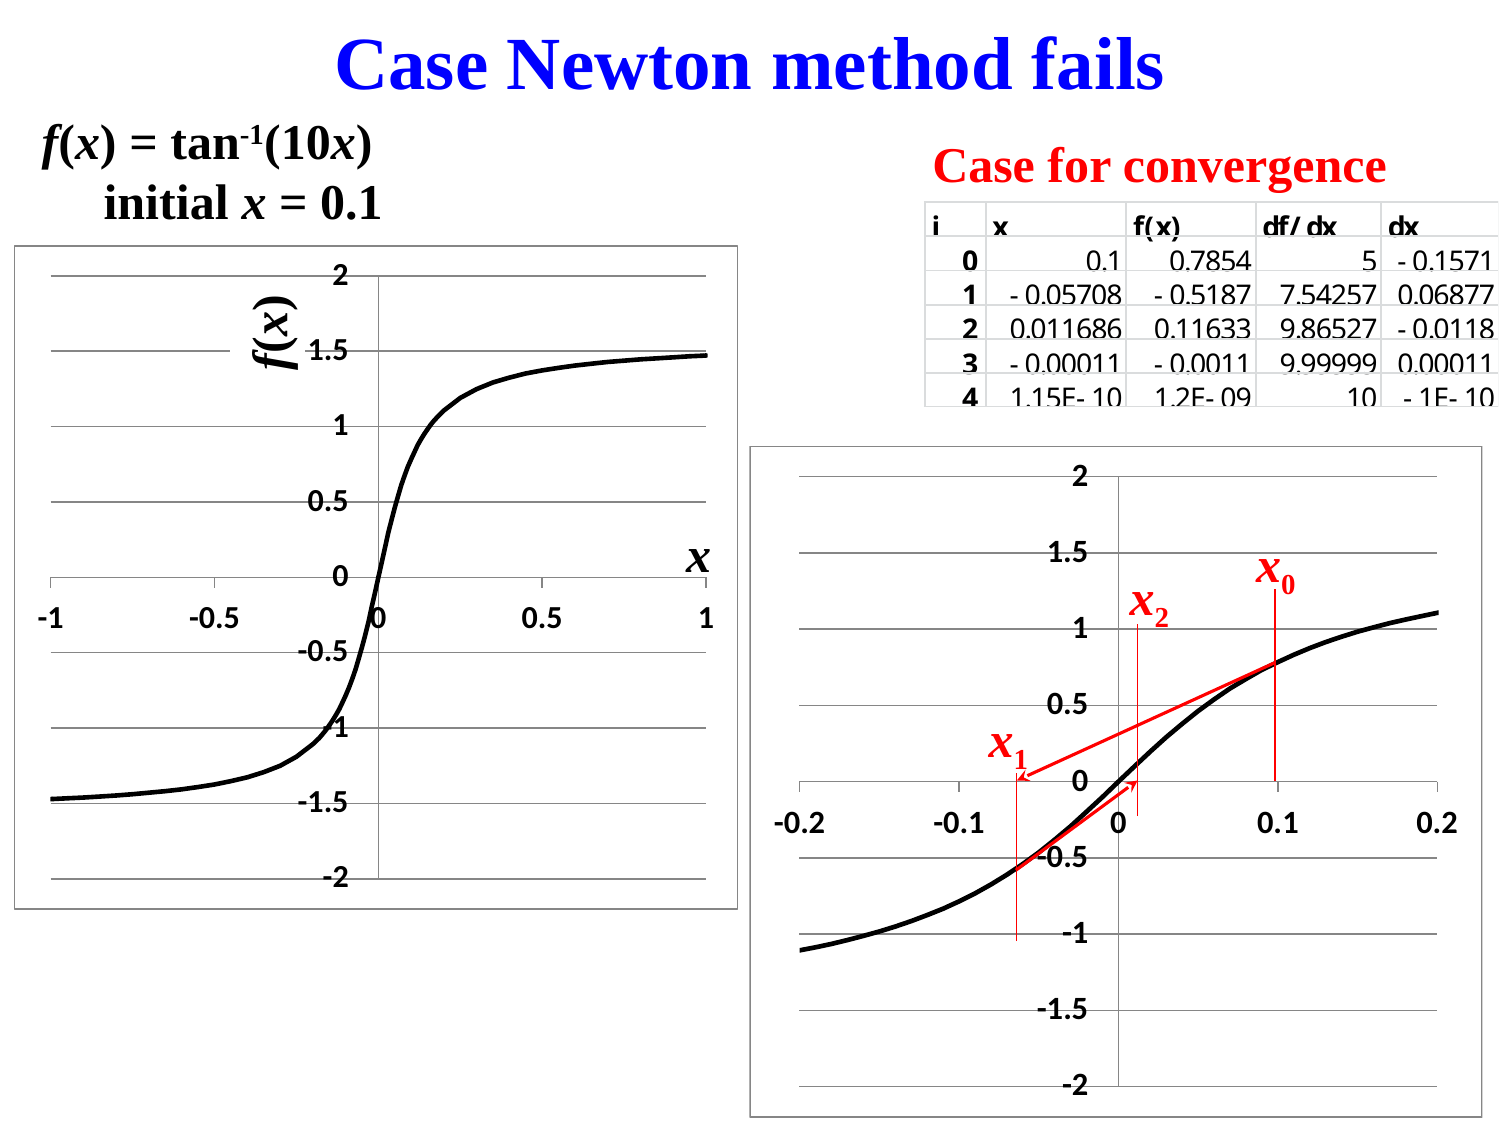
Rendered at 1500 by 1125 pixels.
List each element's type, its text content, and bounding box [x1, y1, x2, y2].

text_box f(x) = tan-1(10x) initial x = 0.1 [26, 101, 398, 237]
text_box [749, 445, 1483, 1118]
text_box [13, 244, 739, 910]
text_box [1015, 780, 1138, 871]
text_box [923, 200, 1500, 409]
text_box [1142, 662, 1276, 781]
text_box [1016, 662, 1133, 778]
text_box Case for convergence [917, 125, 1402, 201]
title Case Newton method fails [0, 0, 1500, 119]
